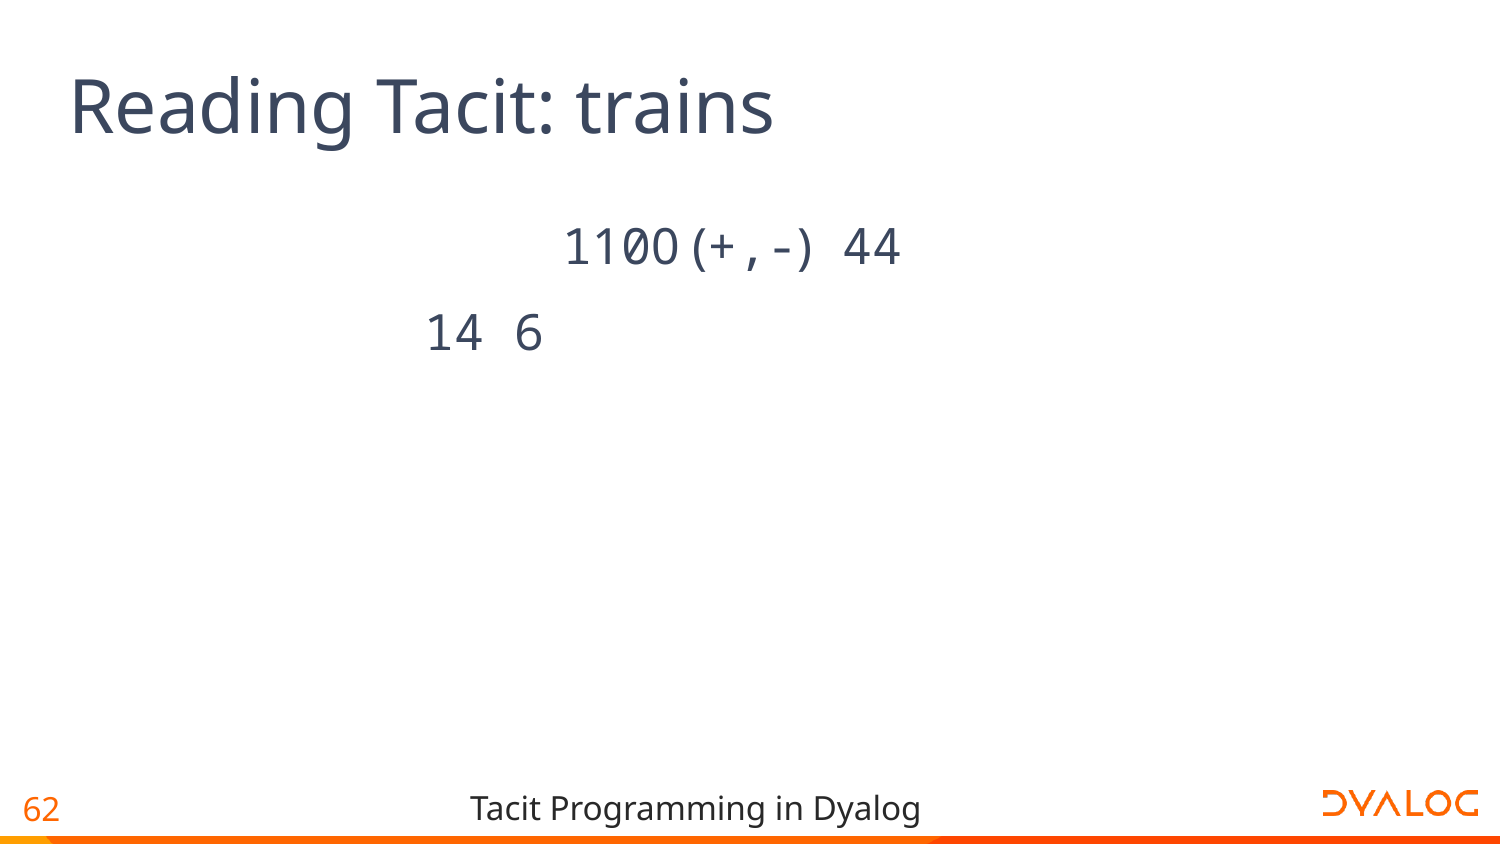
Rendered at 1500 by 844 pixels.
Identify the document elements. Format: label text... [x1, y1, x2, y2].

title Reading Tacit: trains [53, 43, 1121, 157]
list 1100 (+,-) 44 . 14 6 . [53, 207, 1453, 740]
picture [1323, 790, 1478, 816]
picture [0, 836, 1500, 844]
